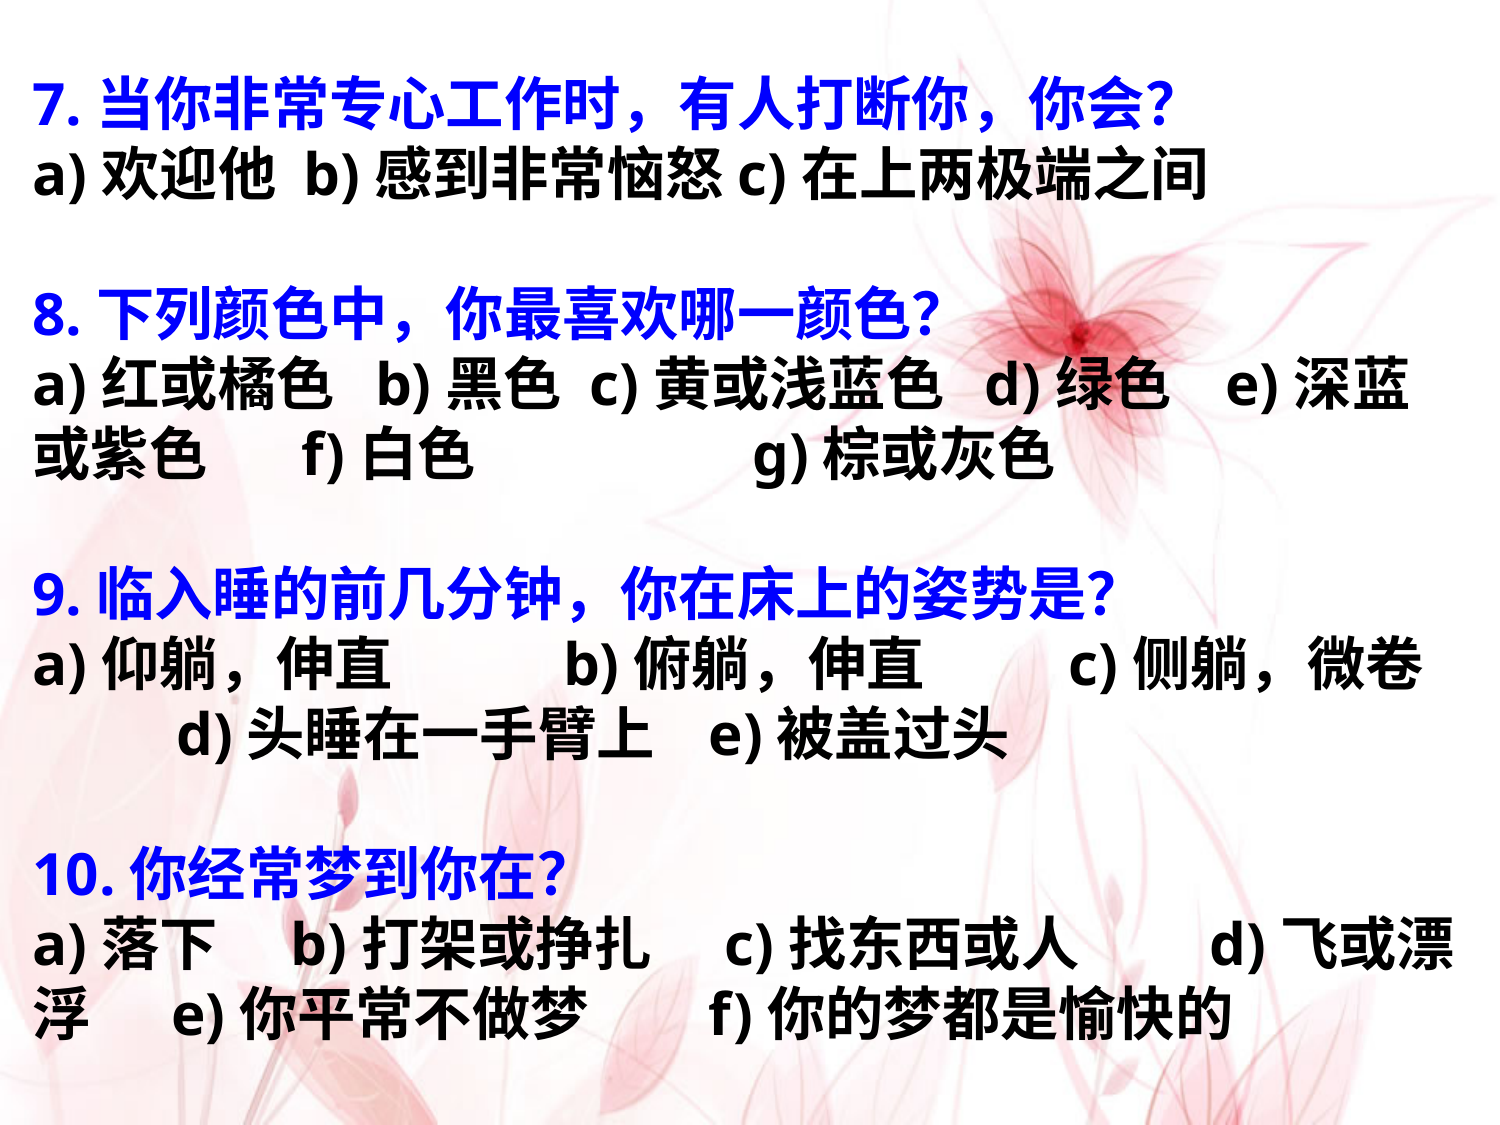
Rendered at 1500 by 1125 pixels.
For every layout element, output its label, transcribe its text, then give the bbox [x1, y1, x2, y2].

title 7.当你非常专心工作时，有人打断你，你会？ a)欢迎他 b)感到非常恼怒c)在上两极端之间 8.下列颜色中，你最喜欢哪一颜色？ a)红或橘色 b)黑色 c)黄或浅蓝色 d)绿色 e)深蓝或紫色 f)白色 g)棕或灰色 9.临入睡的前几分钟，你在床上的姿势是？ a)仰躺，伸直 b)俯躺，伸直 c)侧躺，微卷 d)头睡在一手臂上 e)被盖过头 10.你经常梦到你在？ a)落下 b)打架或挣扎 c)找东西或人 d)飞或漂浮 e)你平常不做梦 f)你的梦都是愉快的 [17, 54, 1471, 1125]
picture [0, 0, 1500, 1125]
